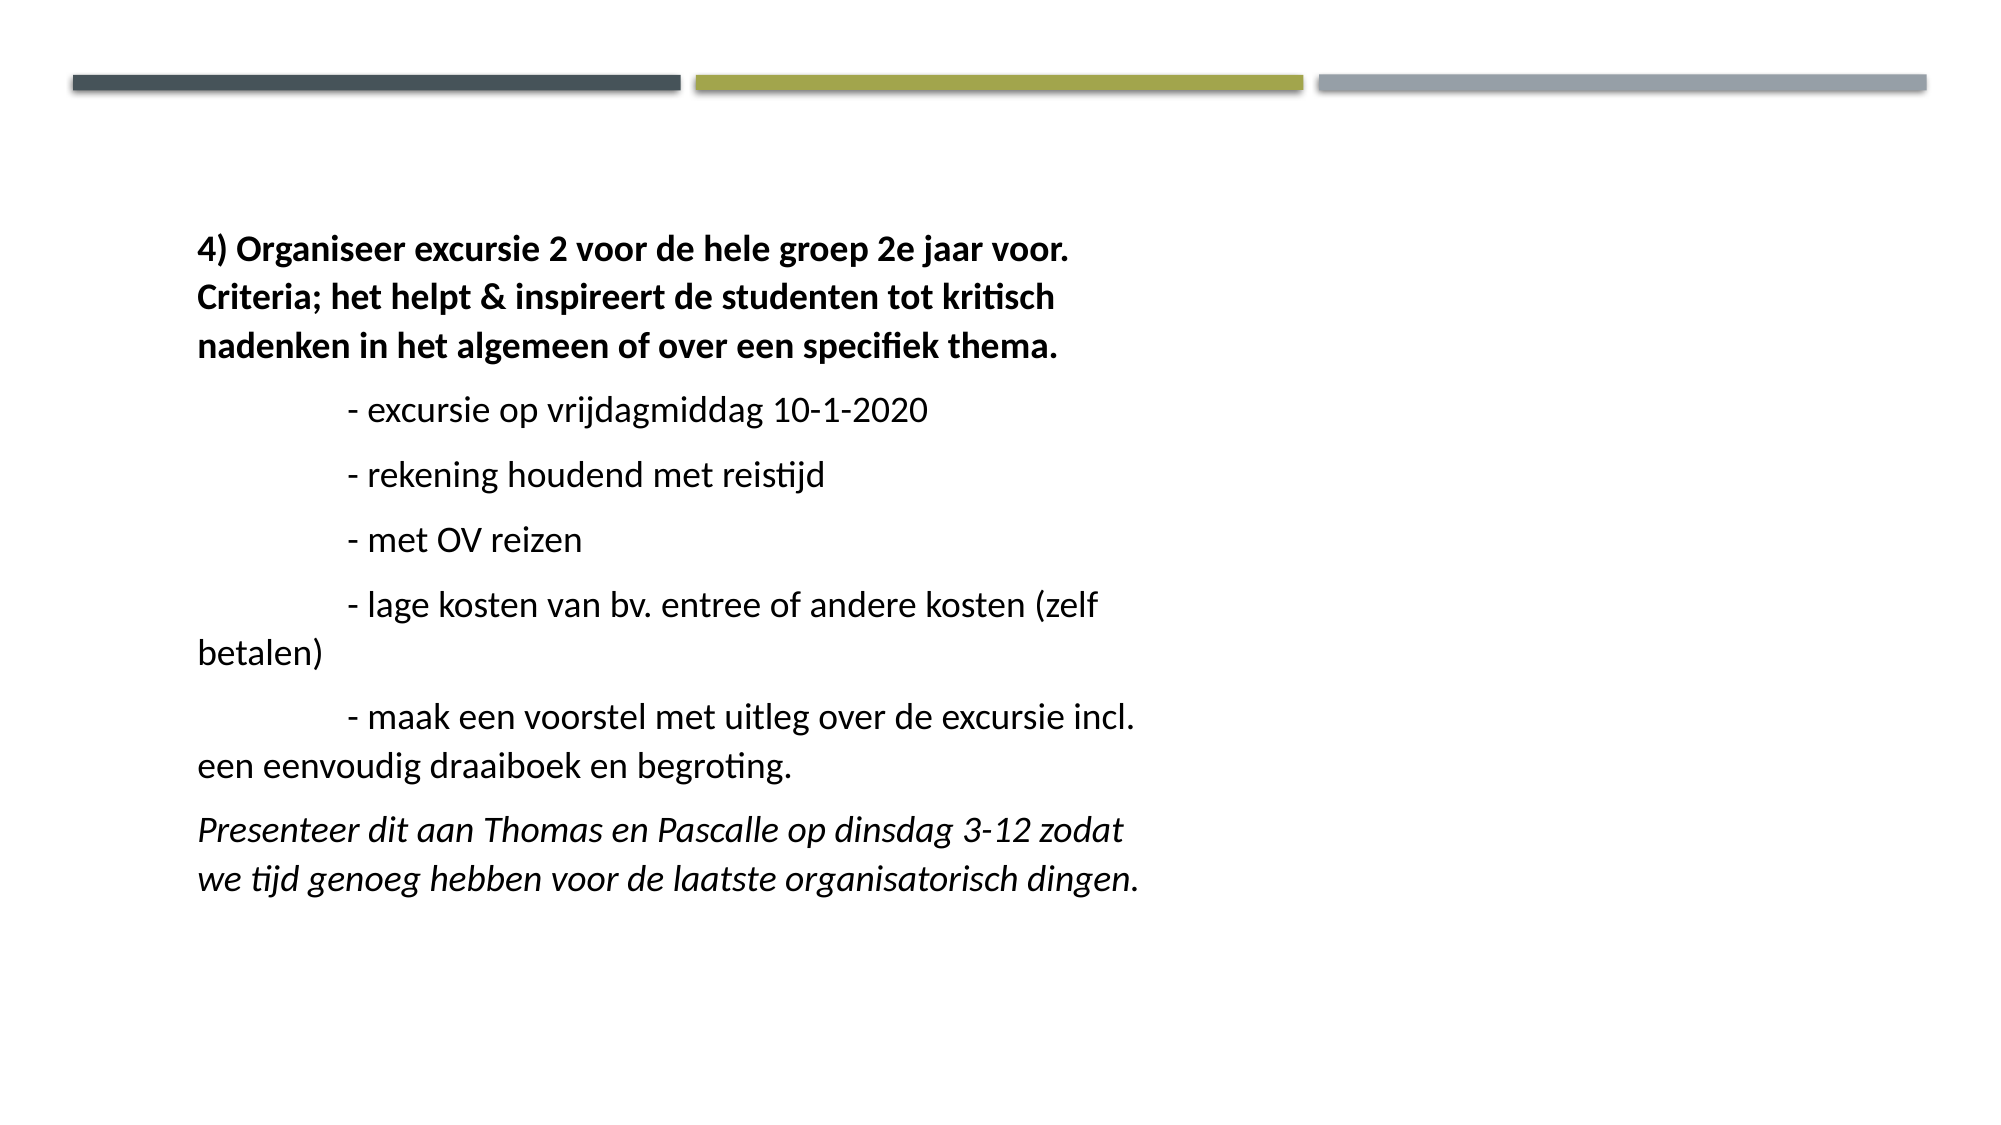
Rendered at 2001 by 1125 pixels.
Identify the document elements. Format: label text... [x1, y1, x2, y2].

text_box 4) Organiseer excursie 2 voor de hele groep 2e jaar voor. Criteria; het helpt & inspireert de studenten tot kritisch nadenken in het algemeen of over een specifiek thema. - excursie op vrijdagmiddag 10-1-2020 - rekening houdend met reistijd - met OV reizen - lage kosten van bv. entree of andere kosten (zelf betalen) - maak een voorstel met uitleg over de excursie incl. een eenvoudig draaiboek en begroting. Presenteer dit aan Thomas en Pascalle op dinsdag 3-12 zodat we tijd genoeg hebben voor de laatste organisatorisch dingen. [182, 213, 1183, 906]
